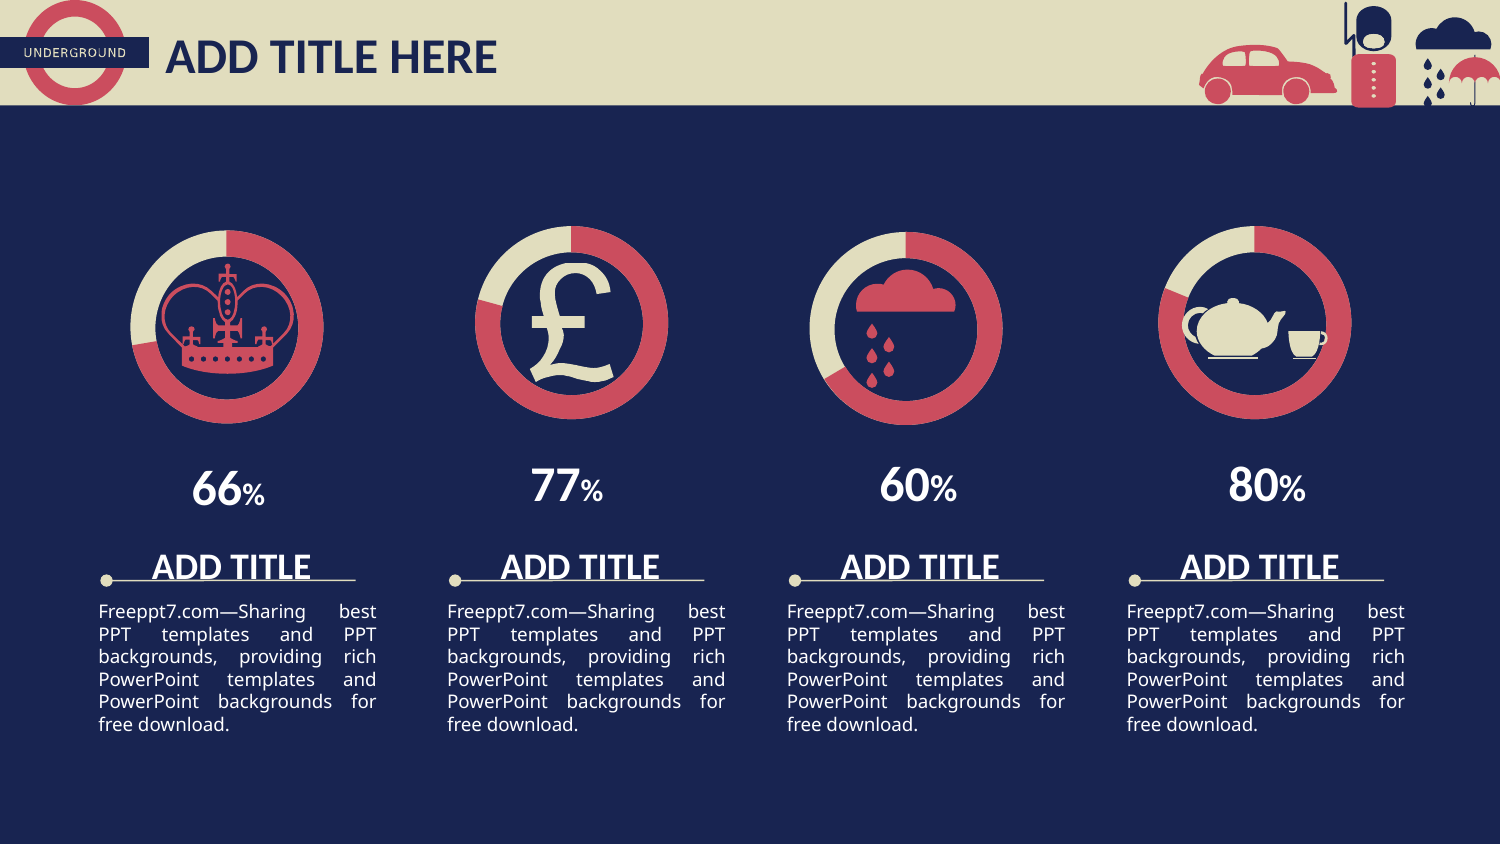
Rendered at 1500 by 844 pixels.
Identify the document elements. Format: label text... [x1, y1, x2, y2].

text_box 80% [1217, 445, 1352, 518]
text_box [477, 226, 571, 305]
picture [529, 262, 614, 384]
text_box [475, 226, 669, 420]
text_box 66% [180, 449, 315, 521]
picture [855, 269, 957, 388]
picture [161, 262, 295, 375]
text_box 77% [518, 445, 654, 518]
text_box [1158, 226, 1352, 420]
text_box [1164, 226, 1254, 296]
picture [1181, 297, 1329, 360]
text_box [771, 534, 1080, 790]
text_box [132, 230, 324, 424]
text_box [0, 0, 1500, 108]
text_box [431, 534, 741, 790]
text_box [83, 534, 392, 790]
text_box [130, 230, 226, 345]
text_box [809, 231, 905, 380]
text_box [1111, 534, 1420, 790]
text_box 60% [868, 445, 1003, 518]
text_box [824, 231, 1003, 425]
